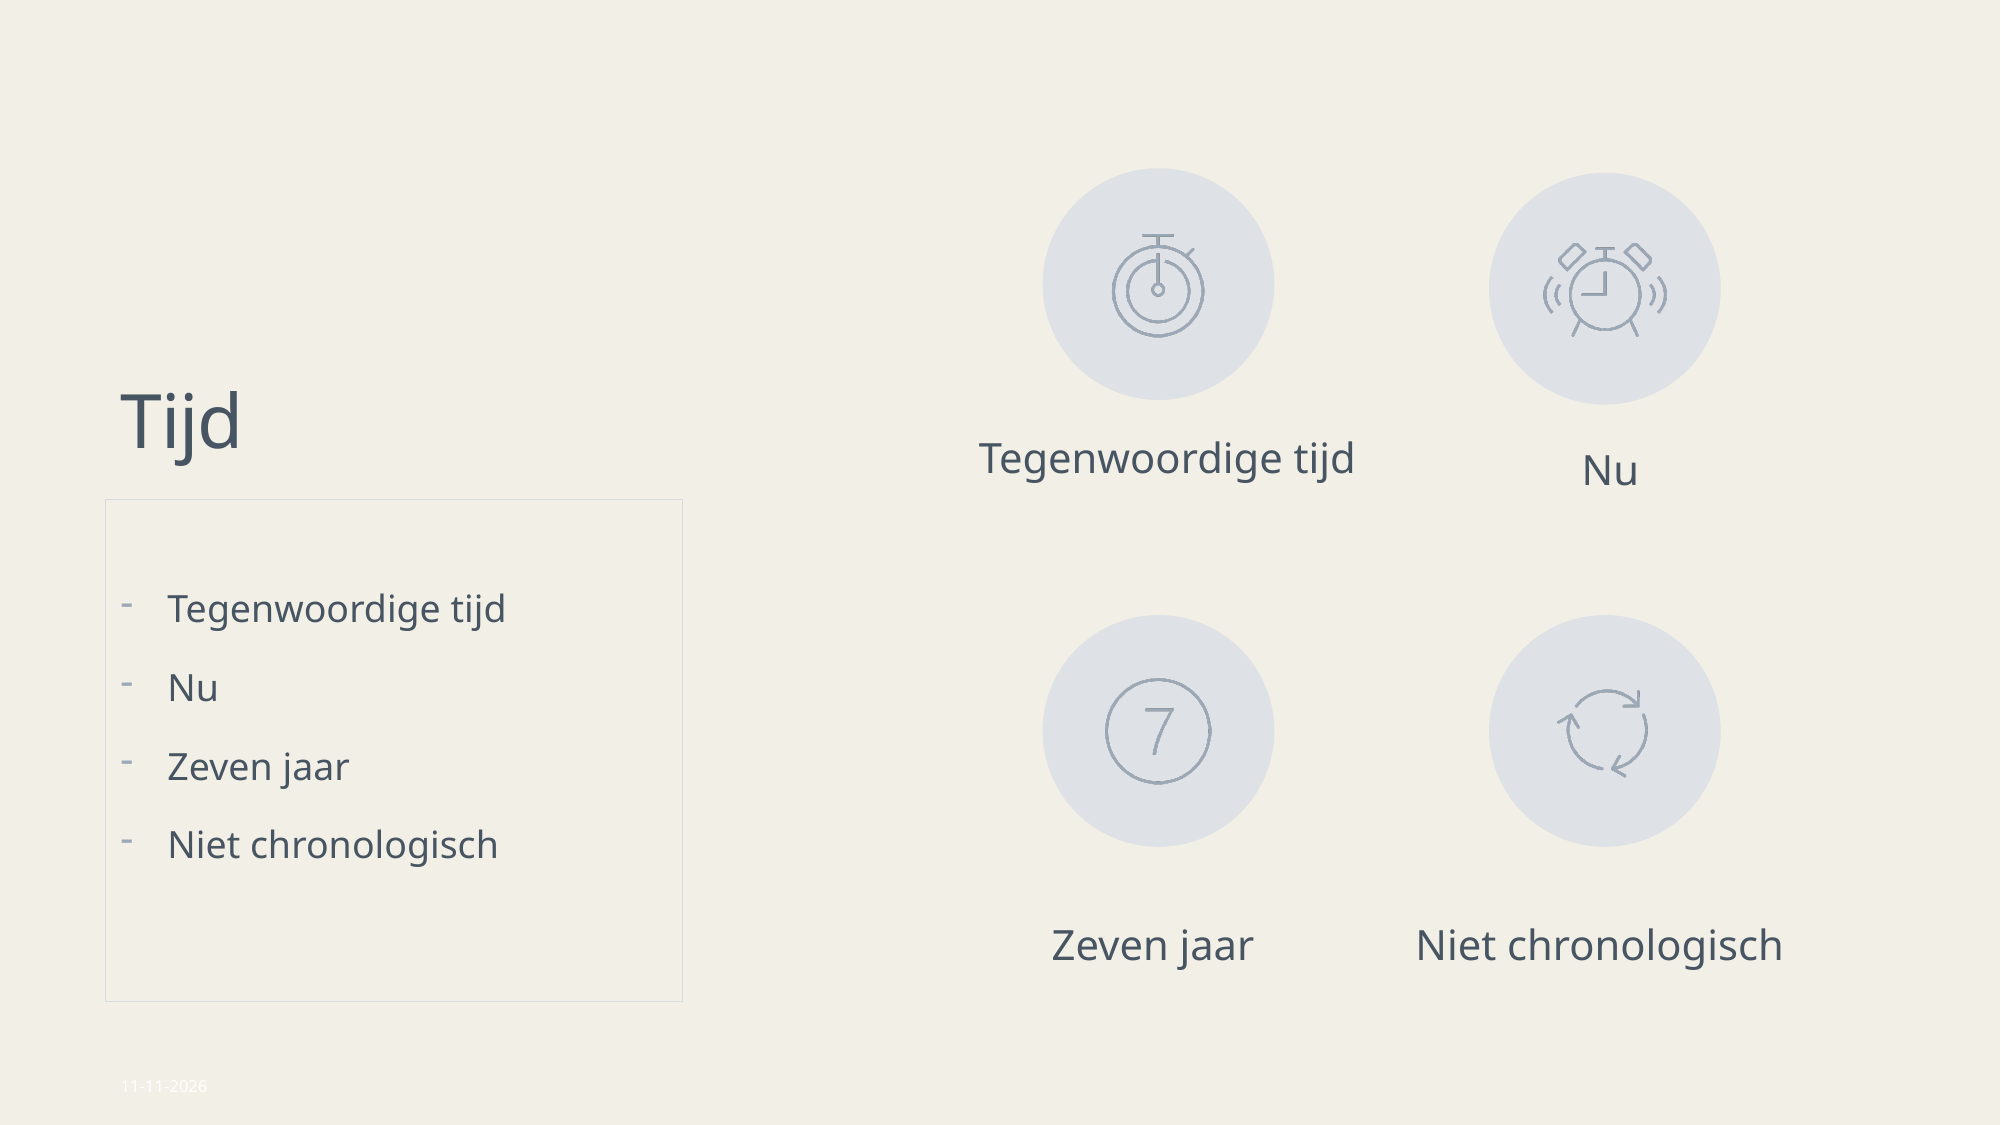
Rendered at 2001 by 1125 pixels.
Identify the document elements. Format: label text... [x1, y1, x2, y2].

list Tegenwoordige tijd Nu Zeven jaar Niet chronologisch [105, 499, 683, 1002]
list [894, 132, 1869, 1003]
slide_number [105, 1057, 683, 1118]
title Tijd [105, 128, 683, 473]
